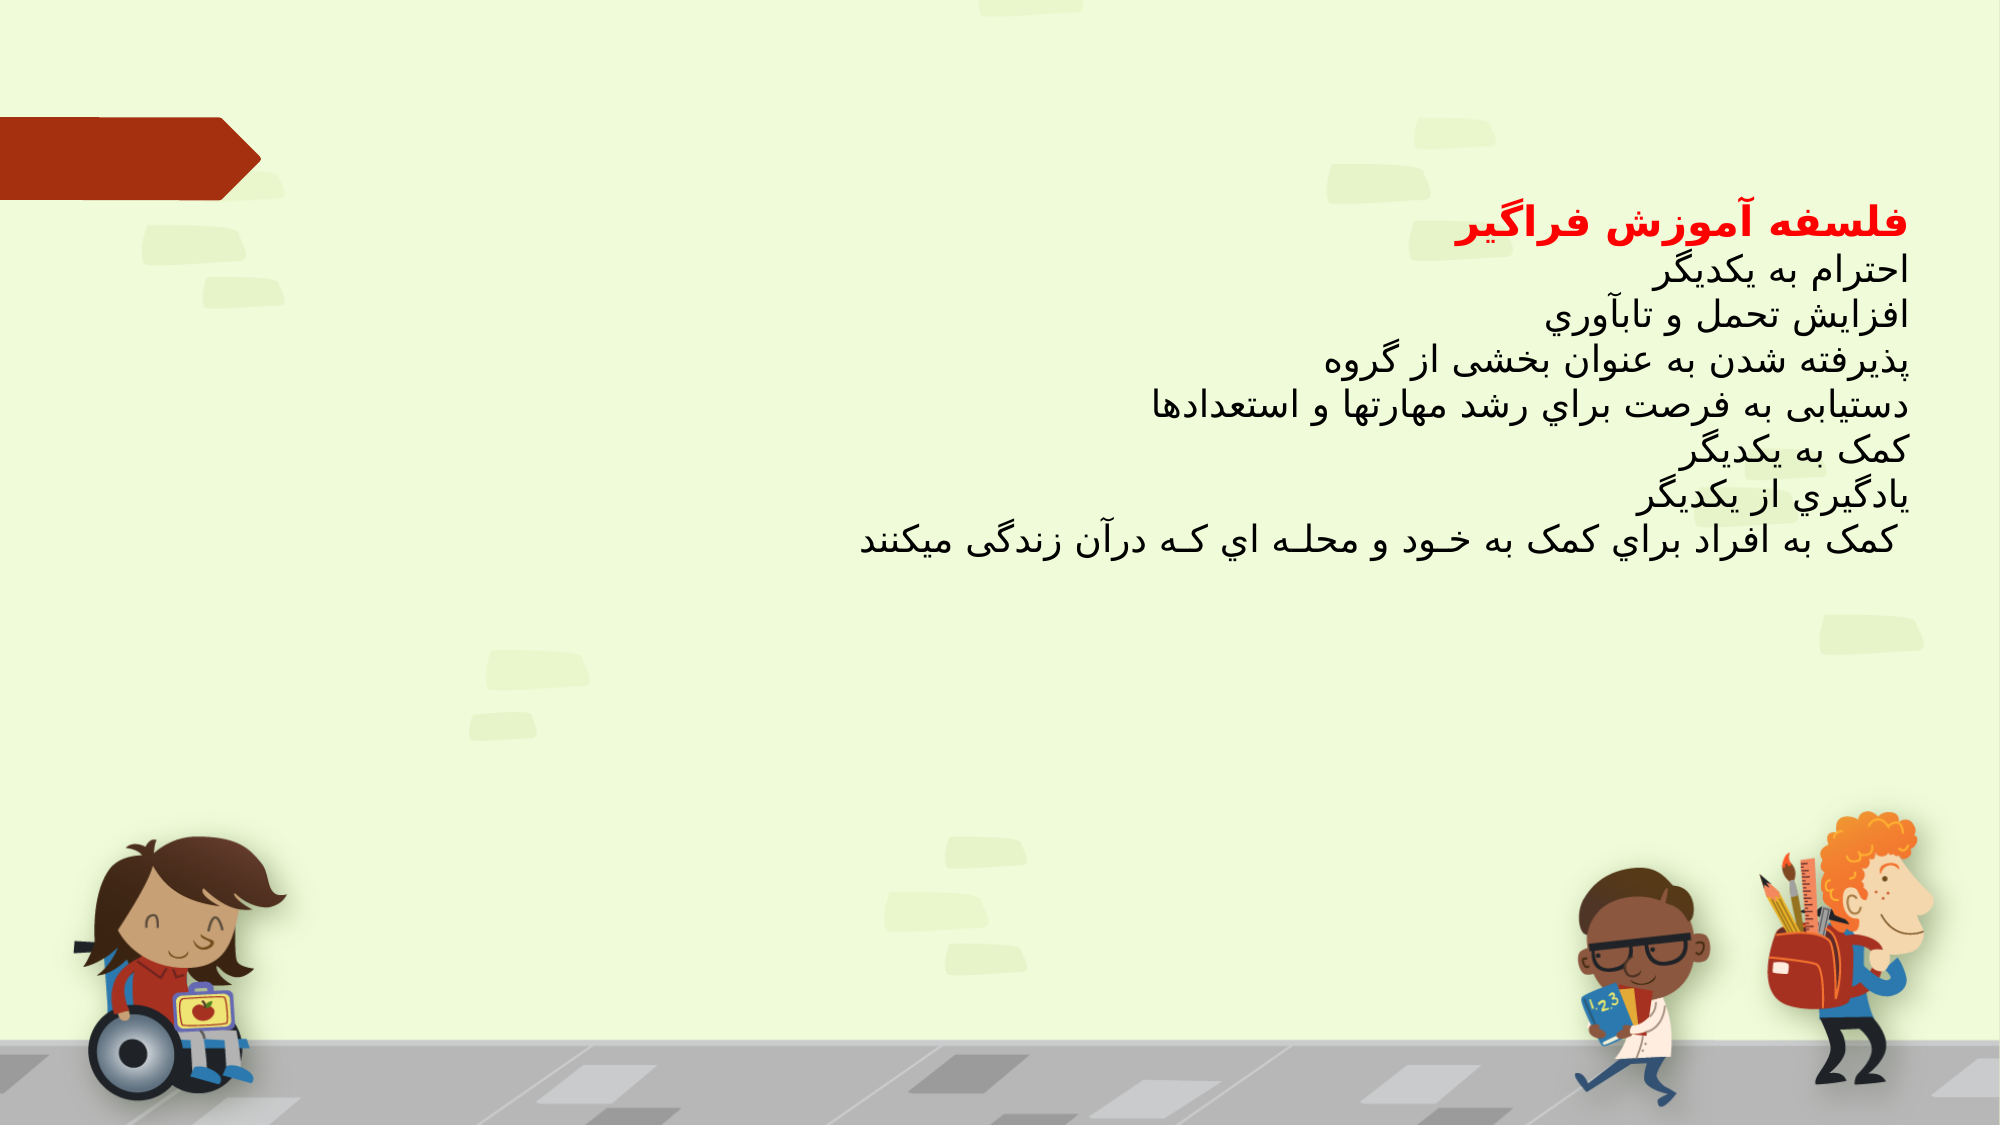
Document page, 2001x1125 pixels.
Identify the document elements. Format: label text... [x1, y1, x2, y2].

text_box فلسفه آموزش فراگیر احترام به یکدیگر افزایش تحمل و تابآوري پذیرفته شدن به عنوان بخشی از گروه دستیابی به فرصت براي رشد مهارتها و استعدادها کمک به یکدیگر یادگیري از یکدیگر کمک به افراد براي کمک به خـود و محلـه اي کـه درآن زندگی میکنند [0, 187, 1925, 568]
picture [0, 0, 2000, 1125]
